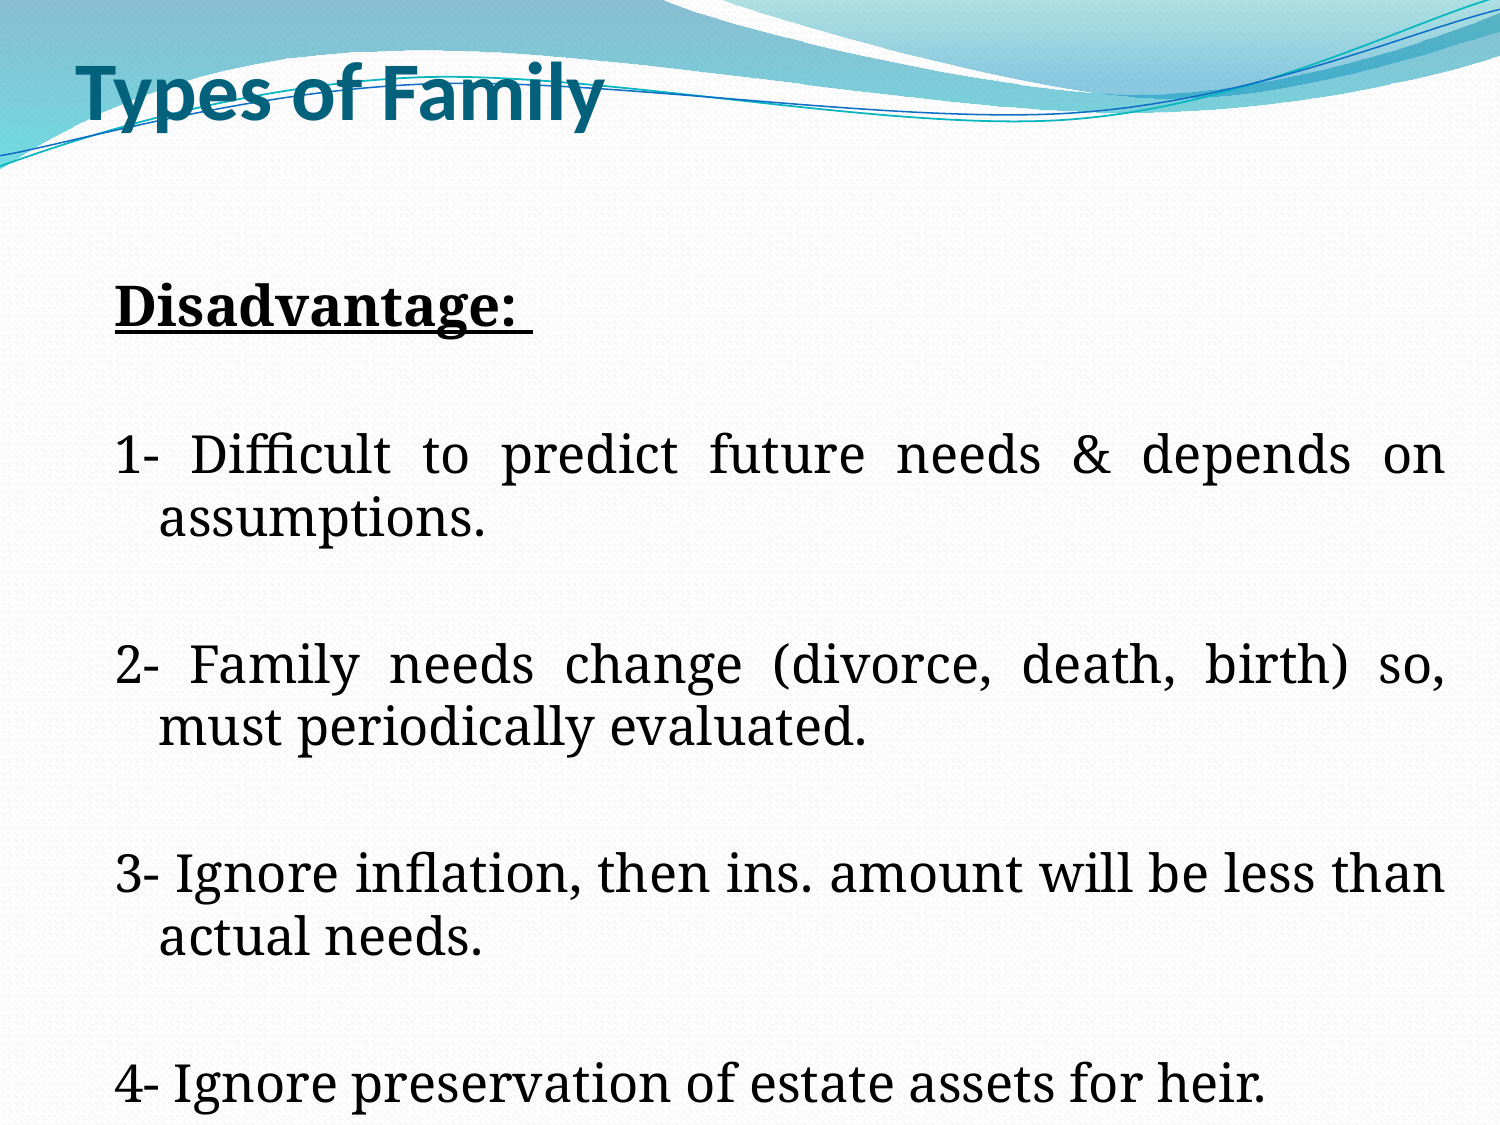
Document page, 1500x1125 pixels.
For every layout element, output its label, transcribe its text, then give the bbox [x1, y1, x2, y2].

title Types of Family [75, 0, 1425, 138]
list Disadvantage: 1- Difficult to predict future needs & depends on assumptions. 2- Family needs change (divorce, death, birth) so, must periodically evaluated. 3- Ignore inflation, then ins. amount will be less than actual needs. 4- Ignore preservation of estate assets for heir. [99, 262, 1463, 1125]
